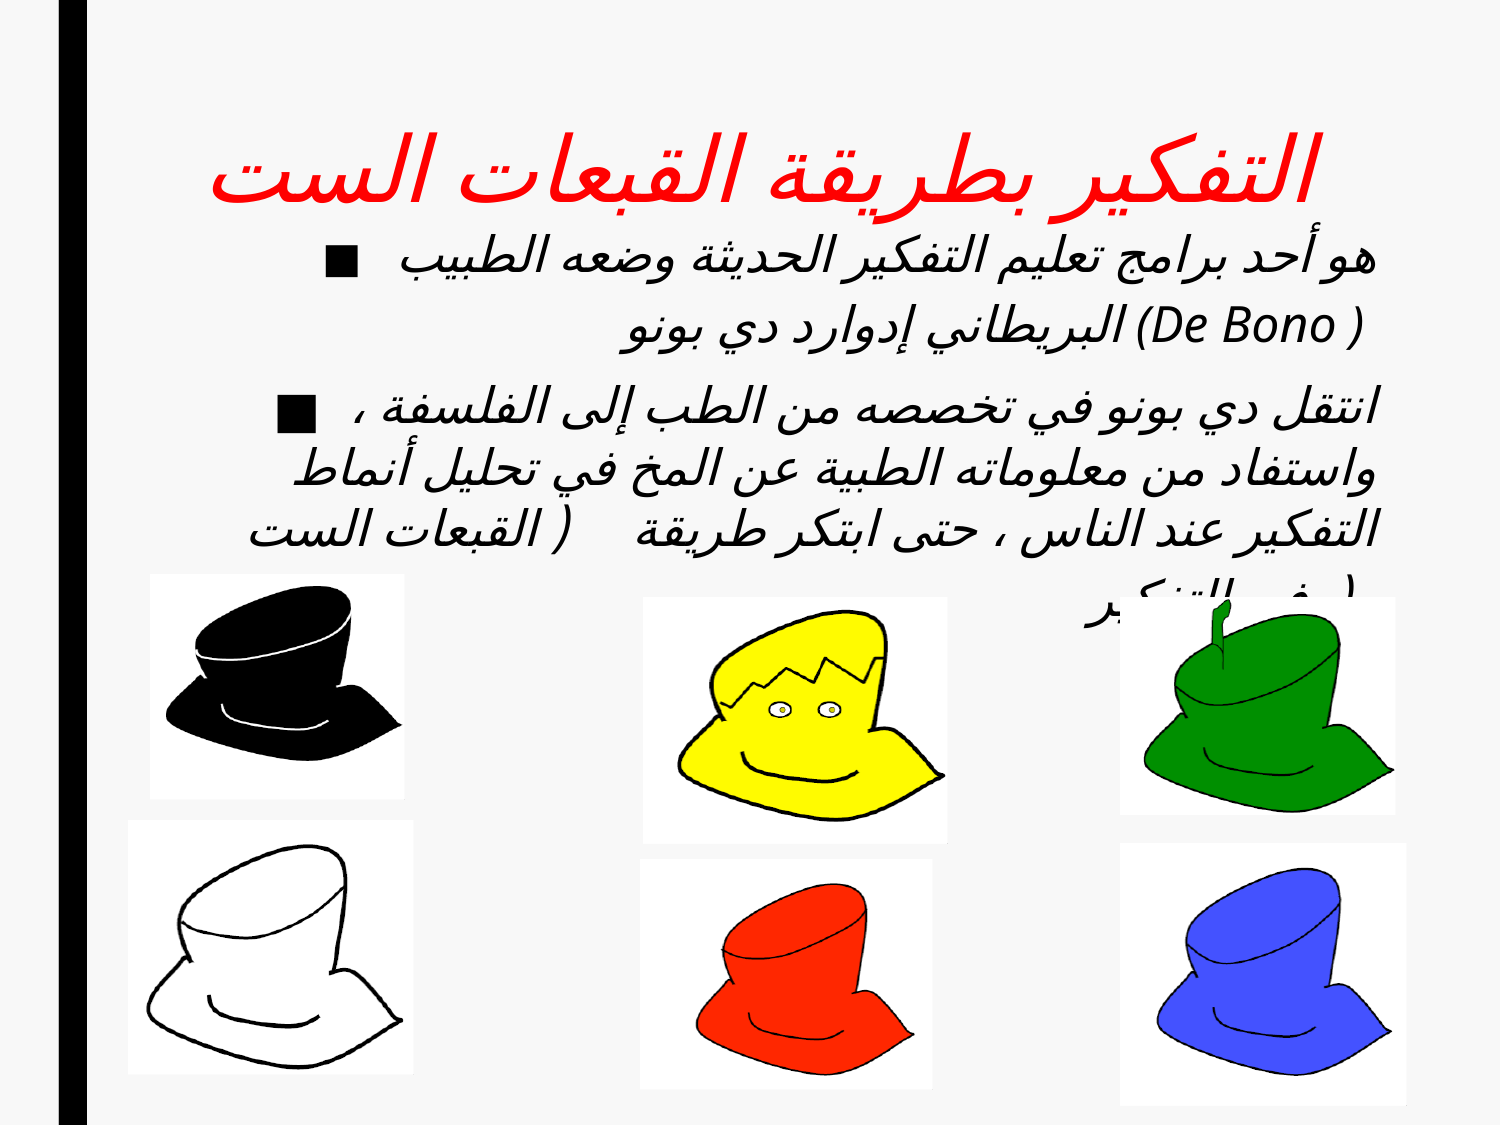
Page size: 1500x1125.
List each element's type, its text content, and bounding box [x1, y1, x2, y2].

picture [640, 859, 933, 1090]
title التفكير بطريقة القبعات الست [168, 111, 1351, 219]
picture [149, 573, 406, 800]
picture [643, 597, 949, 844]
list هو أحد برامج تعليم التفكير الحديثة وضعه الطبيب البريطاني إدوارد دي بونو (De Bono ) انتقل دي بونو في تخصصه من الطب إلى الفلسفة ، واستفاد من معلوماته الطبية عن المخ في تحليل أنماط التفكير عند الناس ، حتى ابتكر طريقة ( القبعات الست ( فى التفكير . [147, 219, 1386, 1002]
picture [128, 820, 415, 1075]
picture [1120, 597, 1397, 816]
picture [1120, 842, 1407, 1106]
